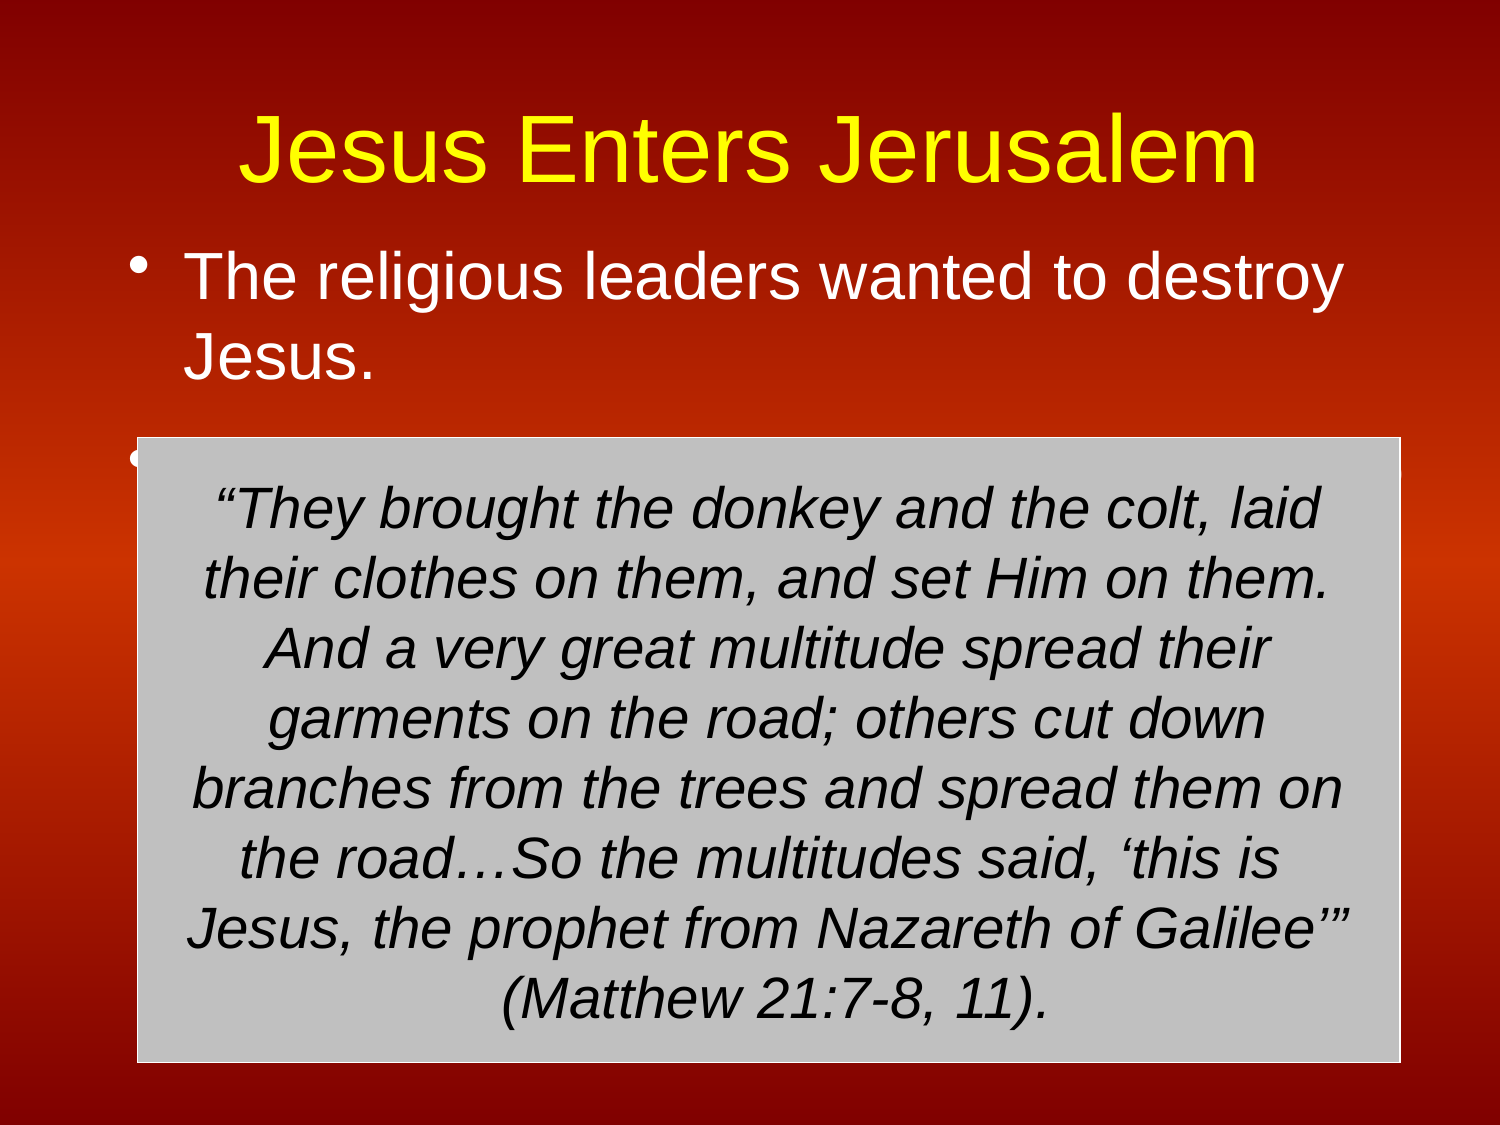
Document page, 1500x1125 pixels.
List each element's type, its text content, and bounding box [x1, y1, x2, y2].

text_box “They brought the donkey and the colt, laid their clothes on them, and set Him on them. And a very great multitude spread their garments on the road; others cut down branches from the trees and spread them on the road…So the multitudes said, ‘this is Jesus, the prophet from Nazareth of Galilee’” (Matthew 21:7-8, 11). [137, 437, 1400, 1063]
list The religious leaders wanted to destroy Jesus. But the common people welcomed him to the city like a king. [112, 224, 1463, 1125]
title Jesus Enters Jerusalem [37, 50, 1463, 238]
